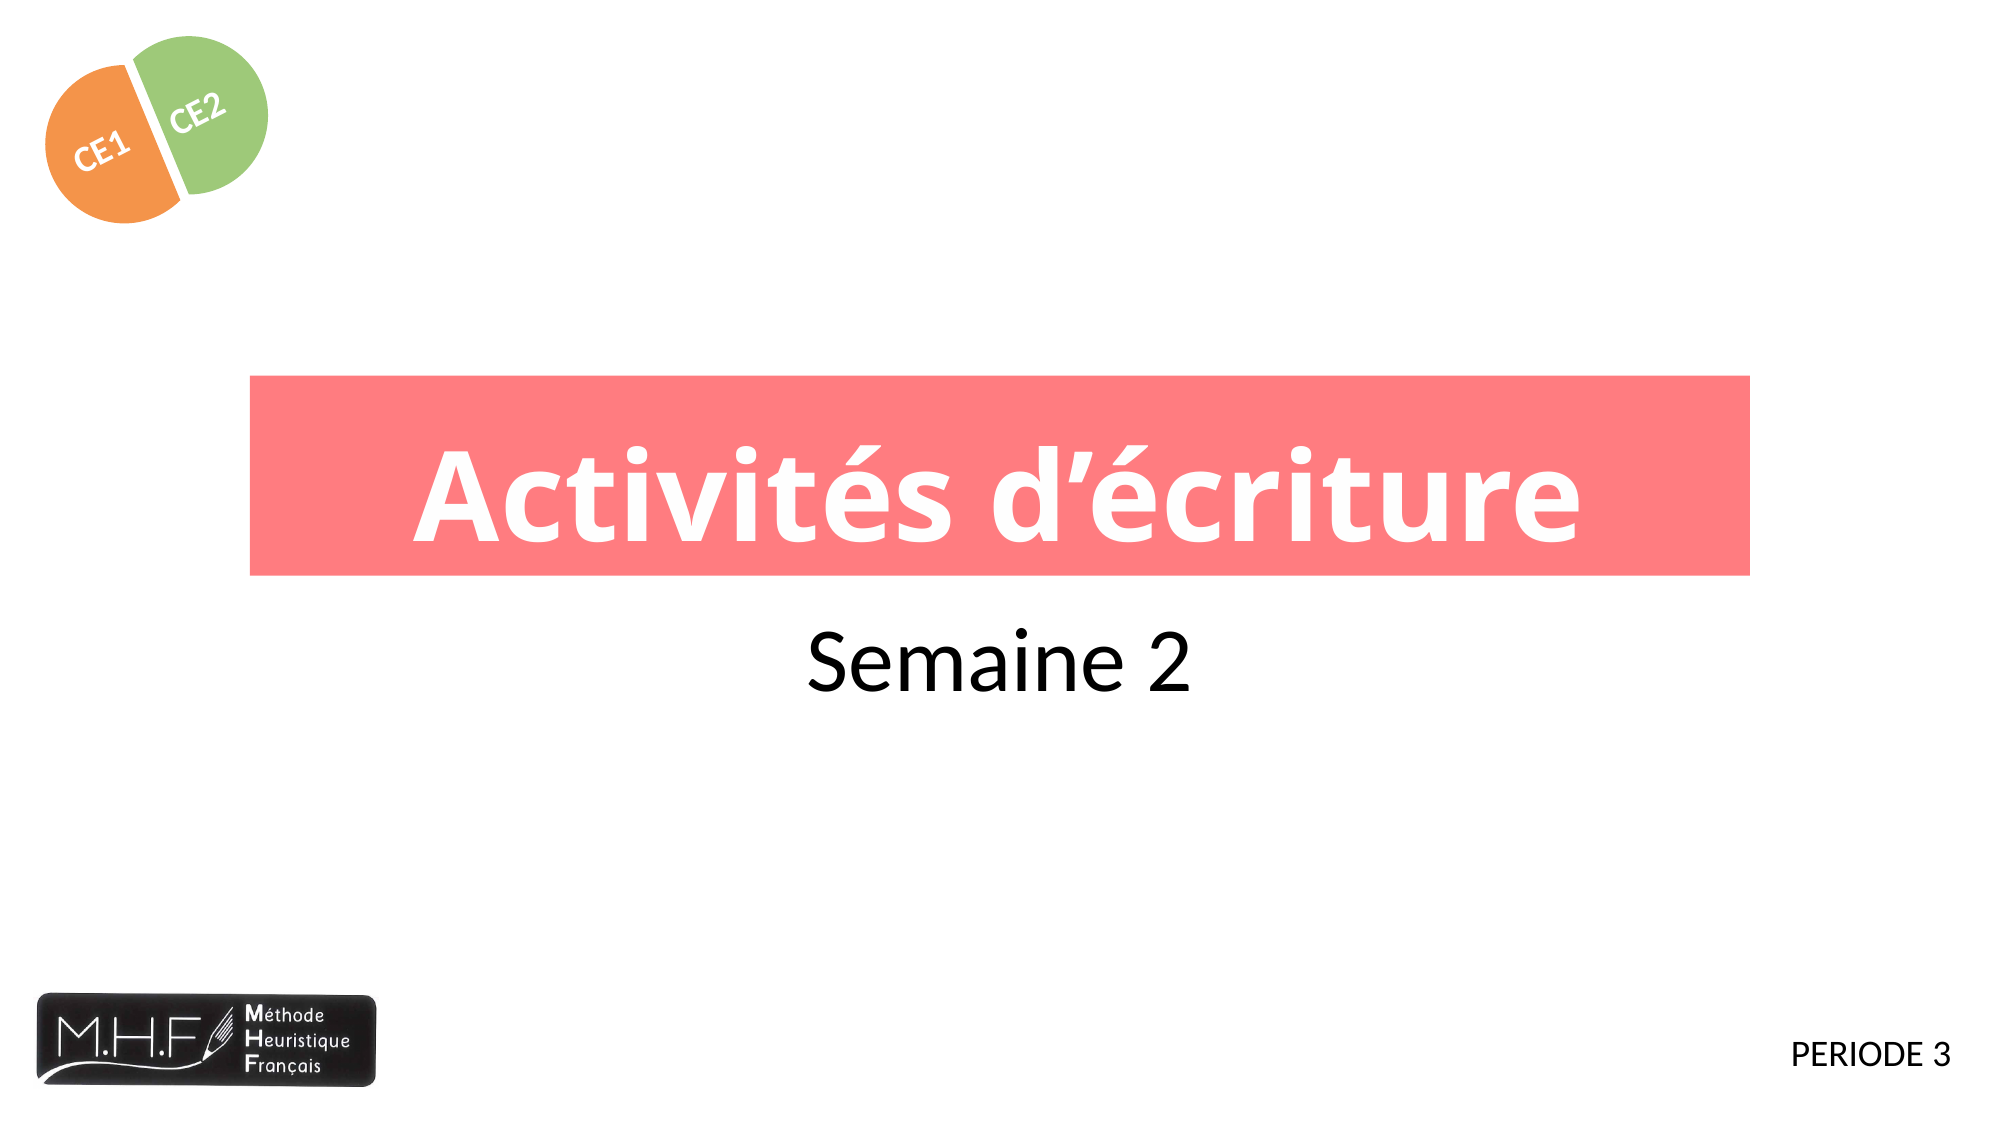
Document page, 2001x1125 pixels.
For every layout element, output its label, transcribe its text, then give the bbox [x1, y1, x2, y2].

text_box PERIODE 3 [1362, 1021, 1967, 1082]
title Activités d’écriture [249, 375, 1750, 576]
subtitle Semaine 2 [249, 604, 1750, 877]
picture [33, 990, 379, 1089]
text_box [45, 35, 269, 224]
